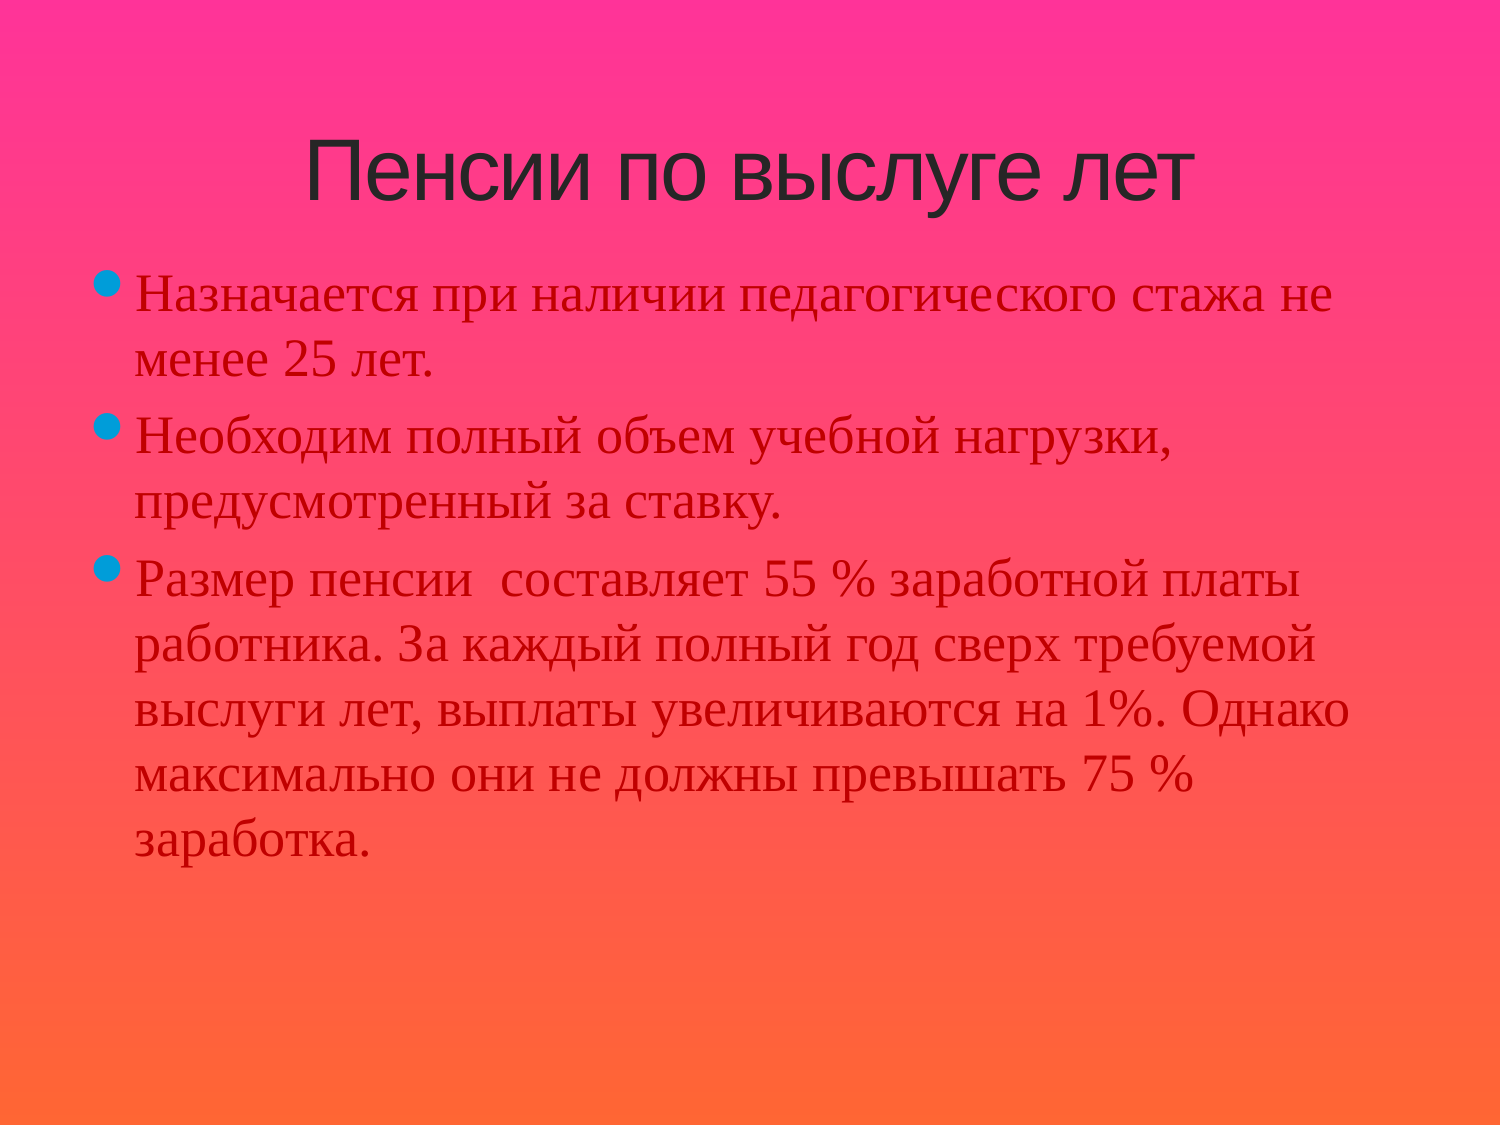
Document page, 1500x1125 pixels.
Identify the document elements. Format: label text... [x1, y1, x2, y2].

title Пенсии по выслуге лет [74, 24, 1425, 225]
list Назначается при наличии педагогического стажа не менее 25 лет. Необходим полный объем учебной нагрузки, предусмотренный за ставку. Размер пенсии составляет 55 % заработной платы работника. За каждый полный год сверх требуемой выслуги лет, выплаты увеличиваются на 1%. Однако максимально они не должны превышать 75 % заработка. [75, 249, 1425, 1000]
